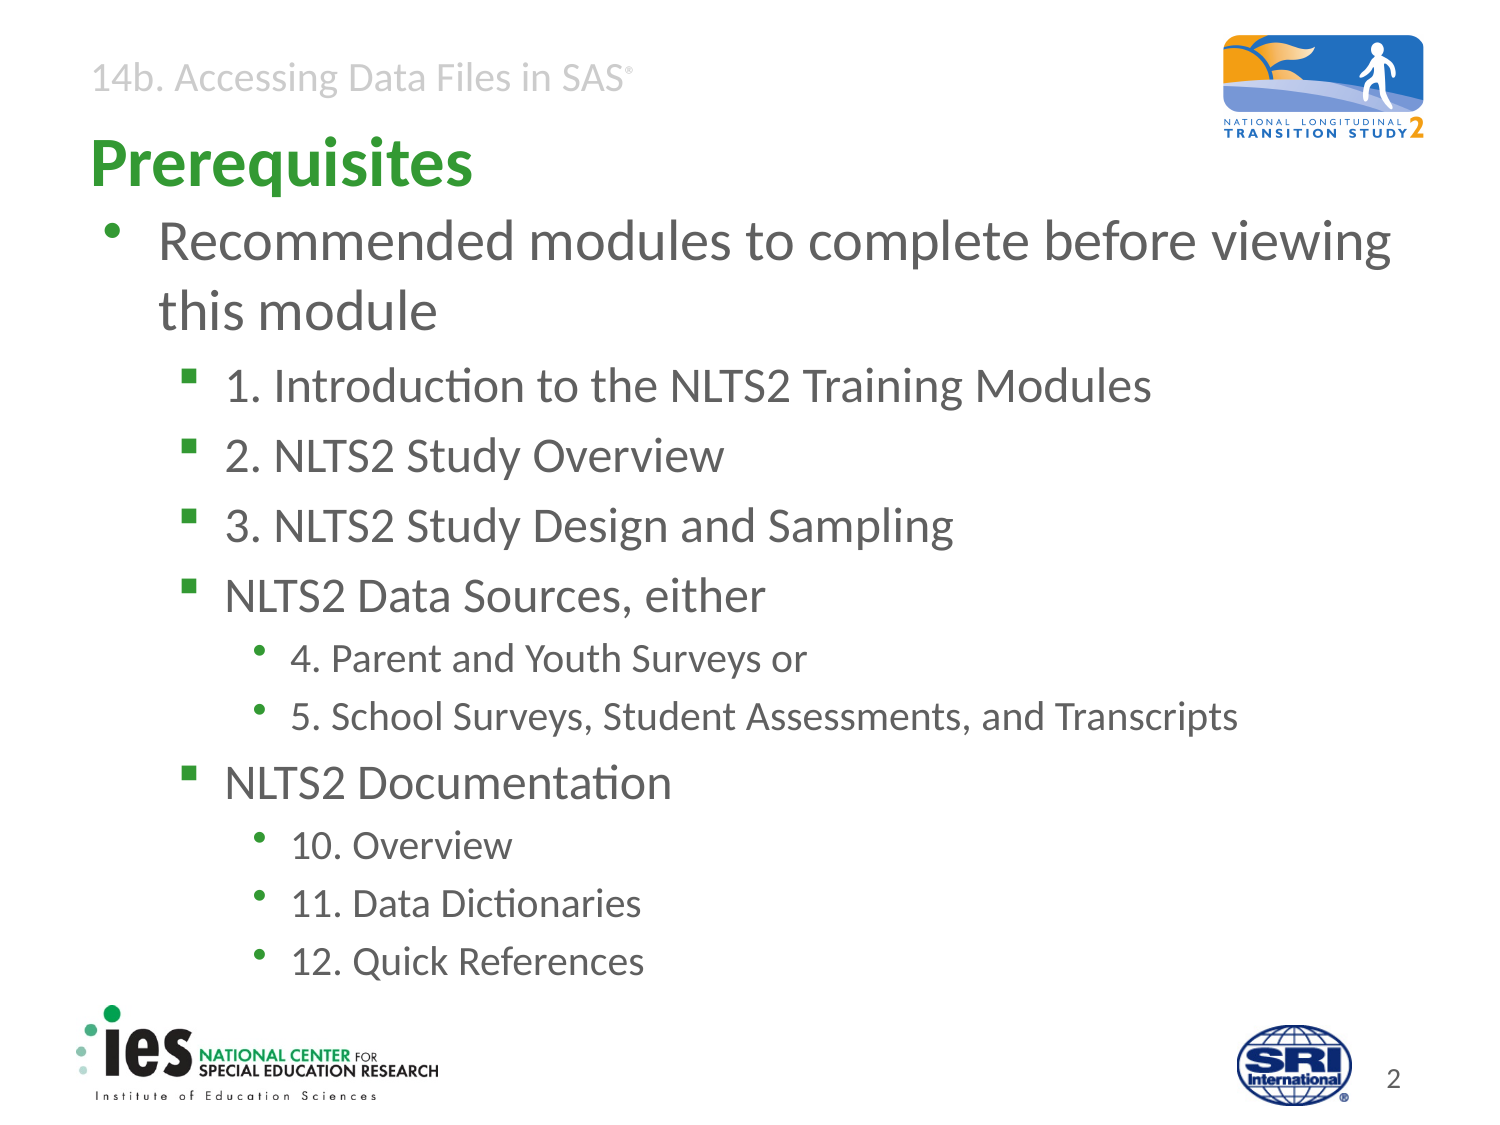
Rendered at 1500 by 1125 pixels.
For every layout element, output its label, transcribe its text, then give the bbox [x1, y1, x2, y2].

title Prerequisites [74, 90, 1426, 226]
picture [76, 1005, 438, 1100]
picture [1237, 1025, 1352, 1106]
slide_number 1 [1312, 1051, 1417, 1125]
list Recommended modules to complete before viewing this module 1. Introduction to the NLTS2 Training Modules 2. NLTS2 Study Overview 3. NLTS2 Study Design and Sampling NLTS2 Data Sources, either 4. Parent and Youth Surveys or 5. School Surveys, Student Assessments, and Transcripts NLTS2 Documentation 10. Overview 11. Data Dictionaries 12. Quick References [87, 194, 1438, 938]
